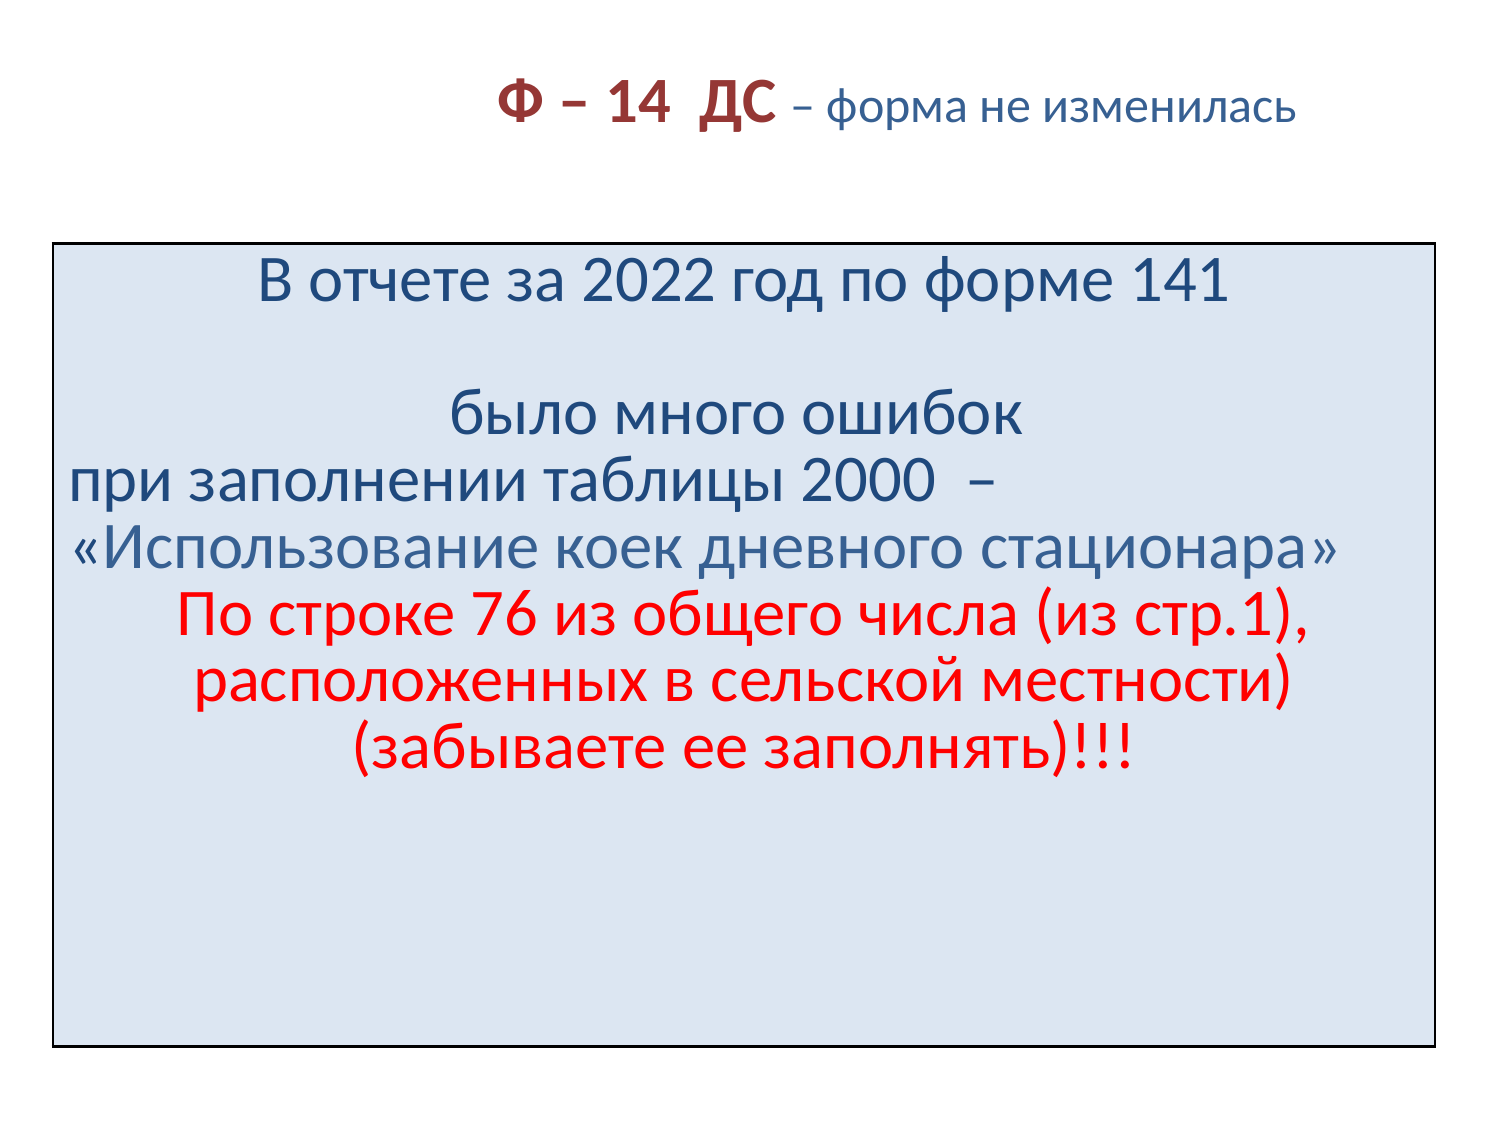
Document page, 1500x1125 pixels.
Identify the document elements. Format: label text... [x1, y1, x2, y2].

table_header В отчете за 2022 год по форме 141 было много ошибок при заполнении таблицы 2000 – «Использование коек дневного стационара» По строке 76 из общего числа (из стр.1), расположенных в сельской местности) (забываете ее заполнять)!!! [54, 245, 1434, 1045]
title Ф – 14 ДС – форма не изменилась [312, 45, 1483, 209]
